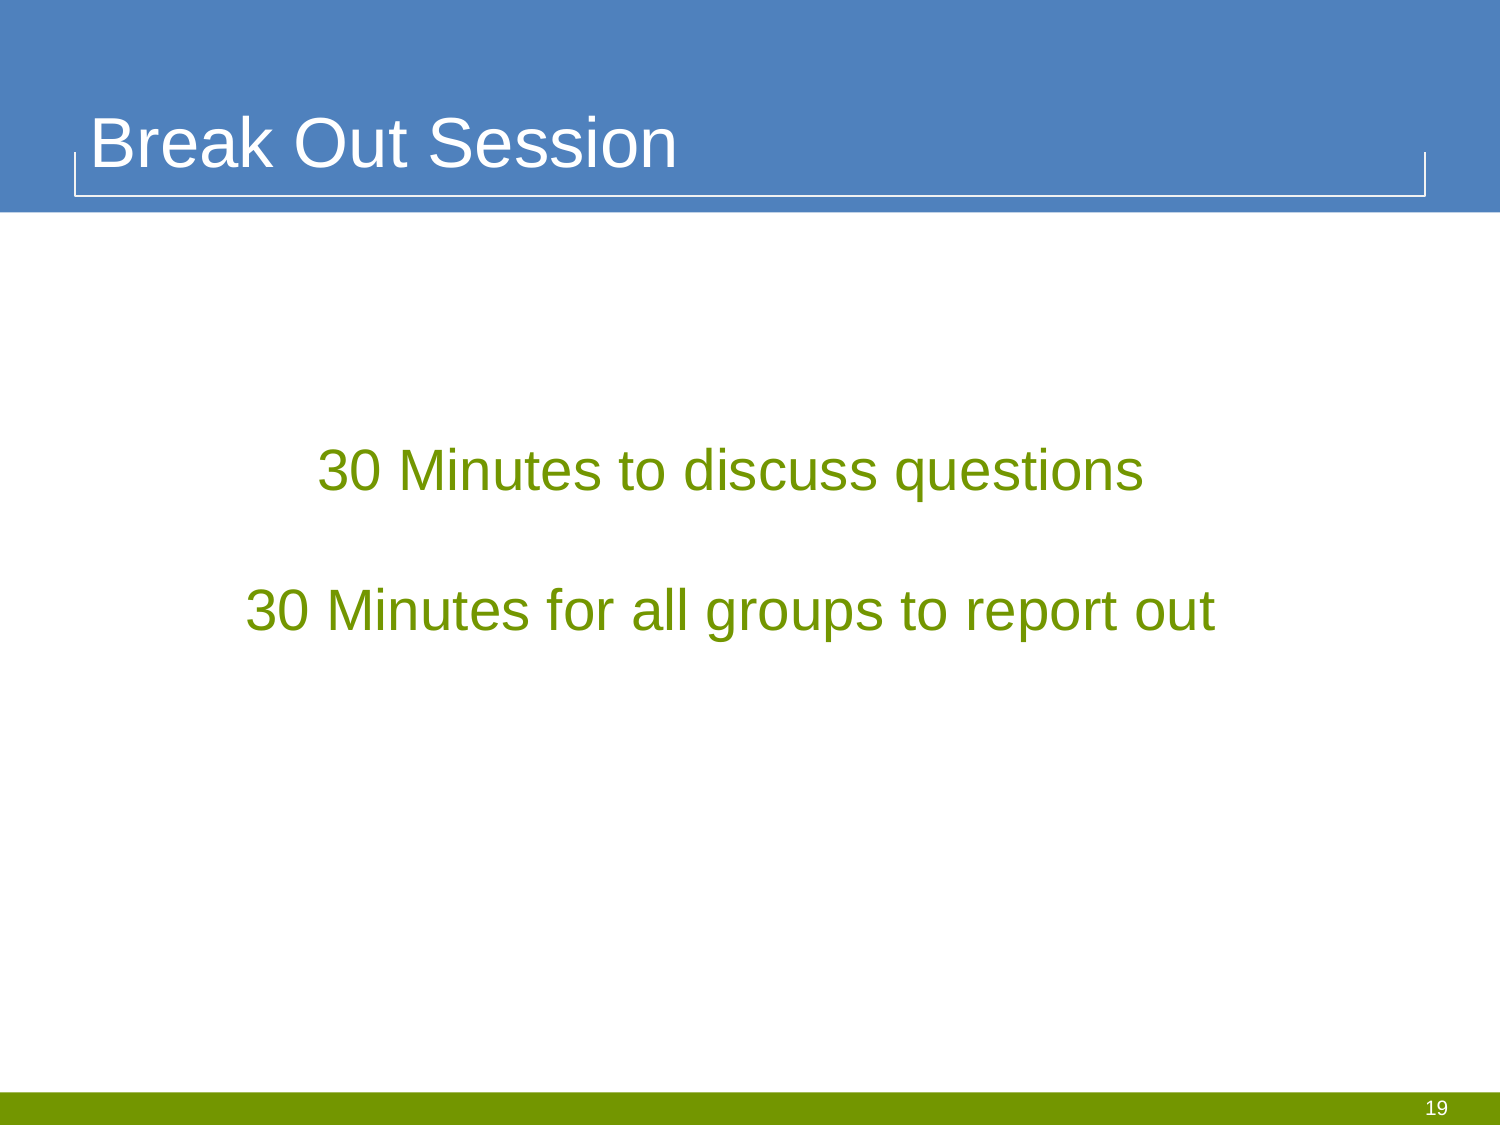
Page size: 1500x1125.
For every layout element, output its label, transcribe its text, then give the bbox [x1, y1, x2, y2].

title Breakout Session [74, 387, 1426, 576]
text_box 30 Minutes to discuss questions 30 Minutes for all groups to report out [225, 425, 1238, 650]
text_box Break Out Session [74, 45, 1425, 233]
